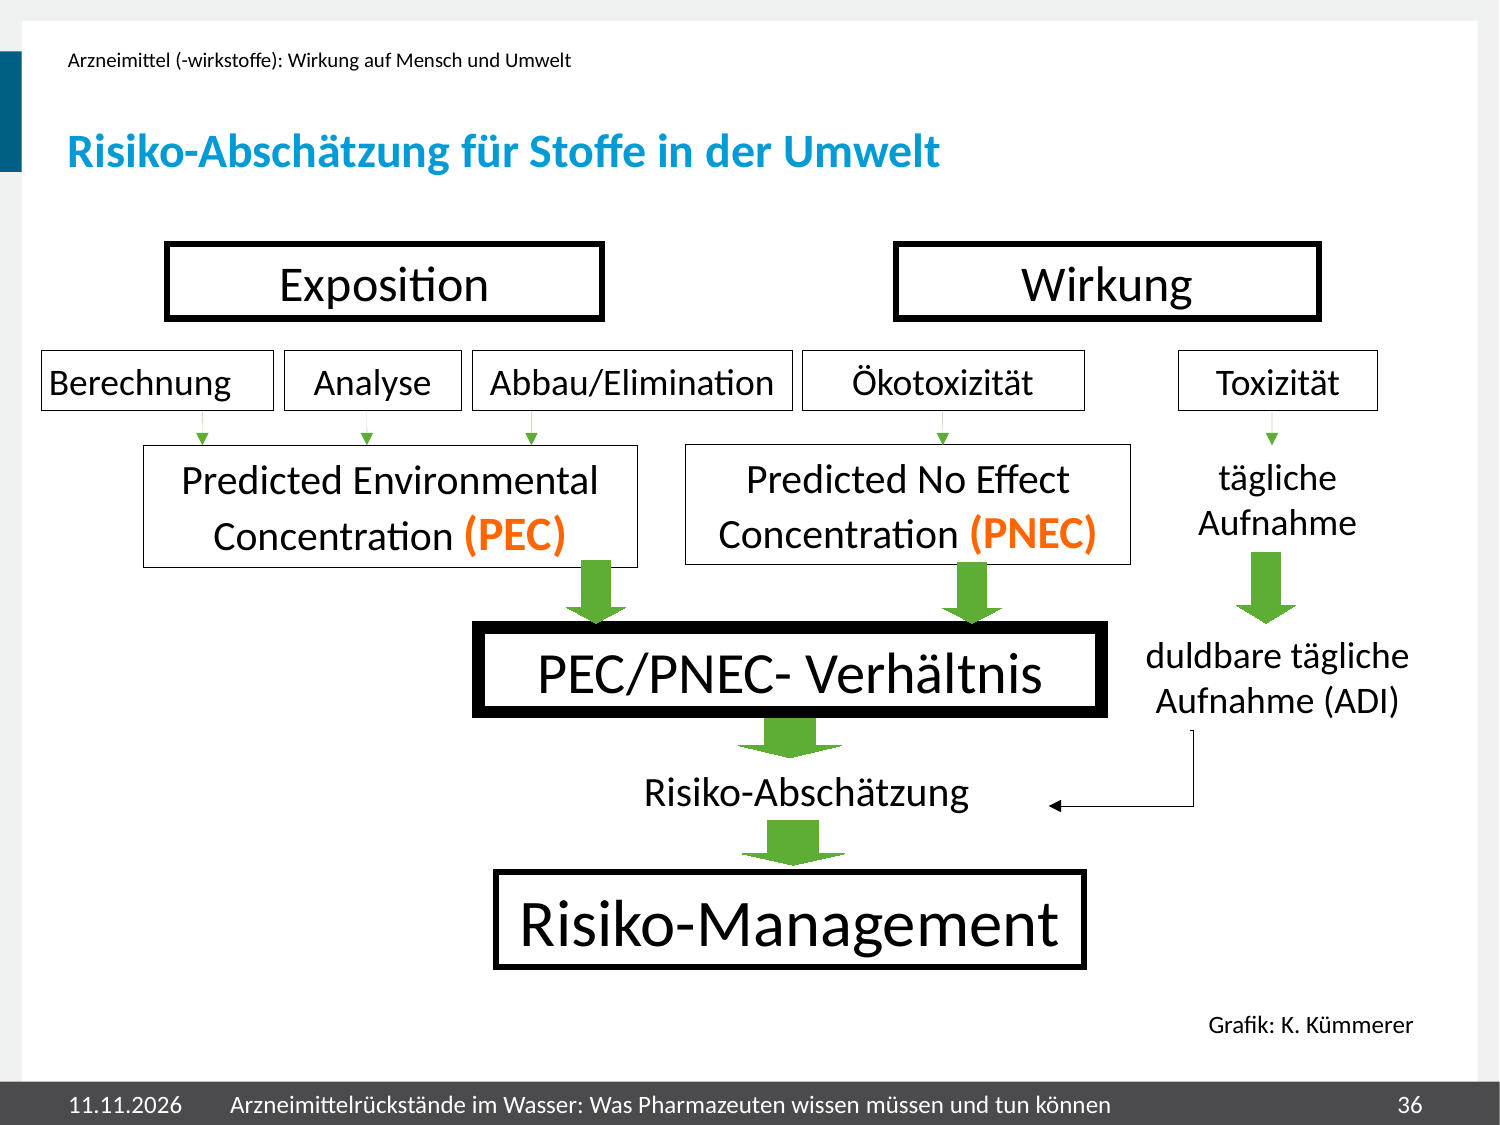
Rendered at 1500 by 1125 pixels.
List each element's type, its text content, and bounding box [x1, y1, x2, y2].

slide_number 36 [1331, 1082, 1423, 1125]
text_box Grafik: K. Kümmerer [1193, 1000, 1429, 1046]
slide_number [68, 1082, 230, 1125]
title Risiko-Abschätzung für Stoffe in der Umwelt [67, 77, 1418, 178]
list Arzneimittel (-wirkstoffe): Wirkung auf Mensch und Umwelt [67, 47, 1415, 85]
footer Arzneimittelrückstände im Wasser: Was Pharmazeuten wissen müssen und tun können [230, 1082, 1223, 1125]
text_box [41, 243, 1437, 964]
